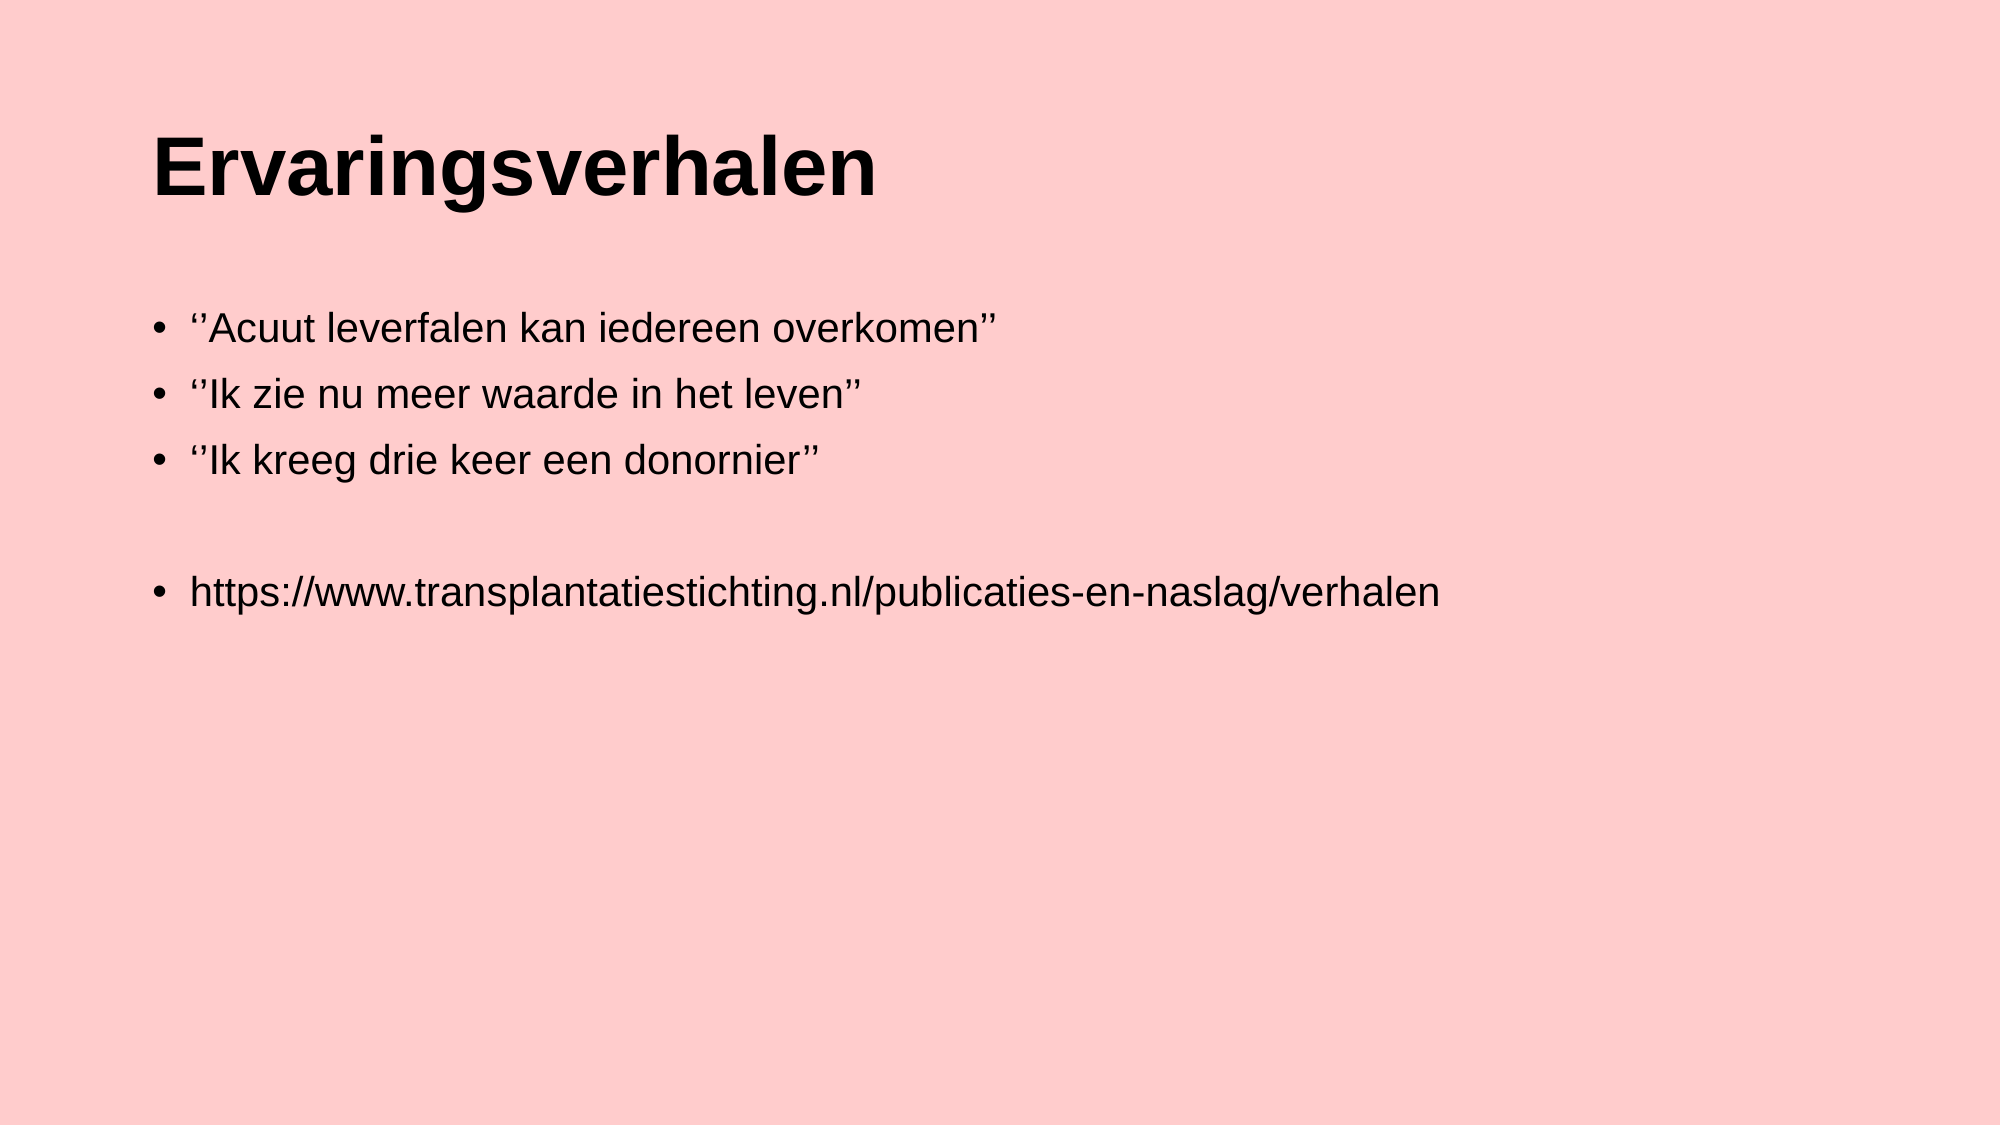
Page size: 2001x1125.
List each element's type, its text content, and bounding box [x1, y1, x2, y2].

list ‘’Acuut leverfalen kan iedereen overkomen’’ ‘’Ik zie nu meer waarde in het leven’’ ‘’Ik kreeg drie keer een donornier’’ https://www.transplantatiestichting.nl/publicaties-en-naslag/verhalen [137, 299, 1863, 1014]
title Ervaringsverhalen [137, 59, 1863, 278]
